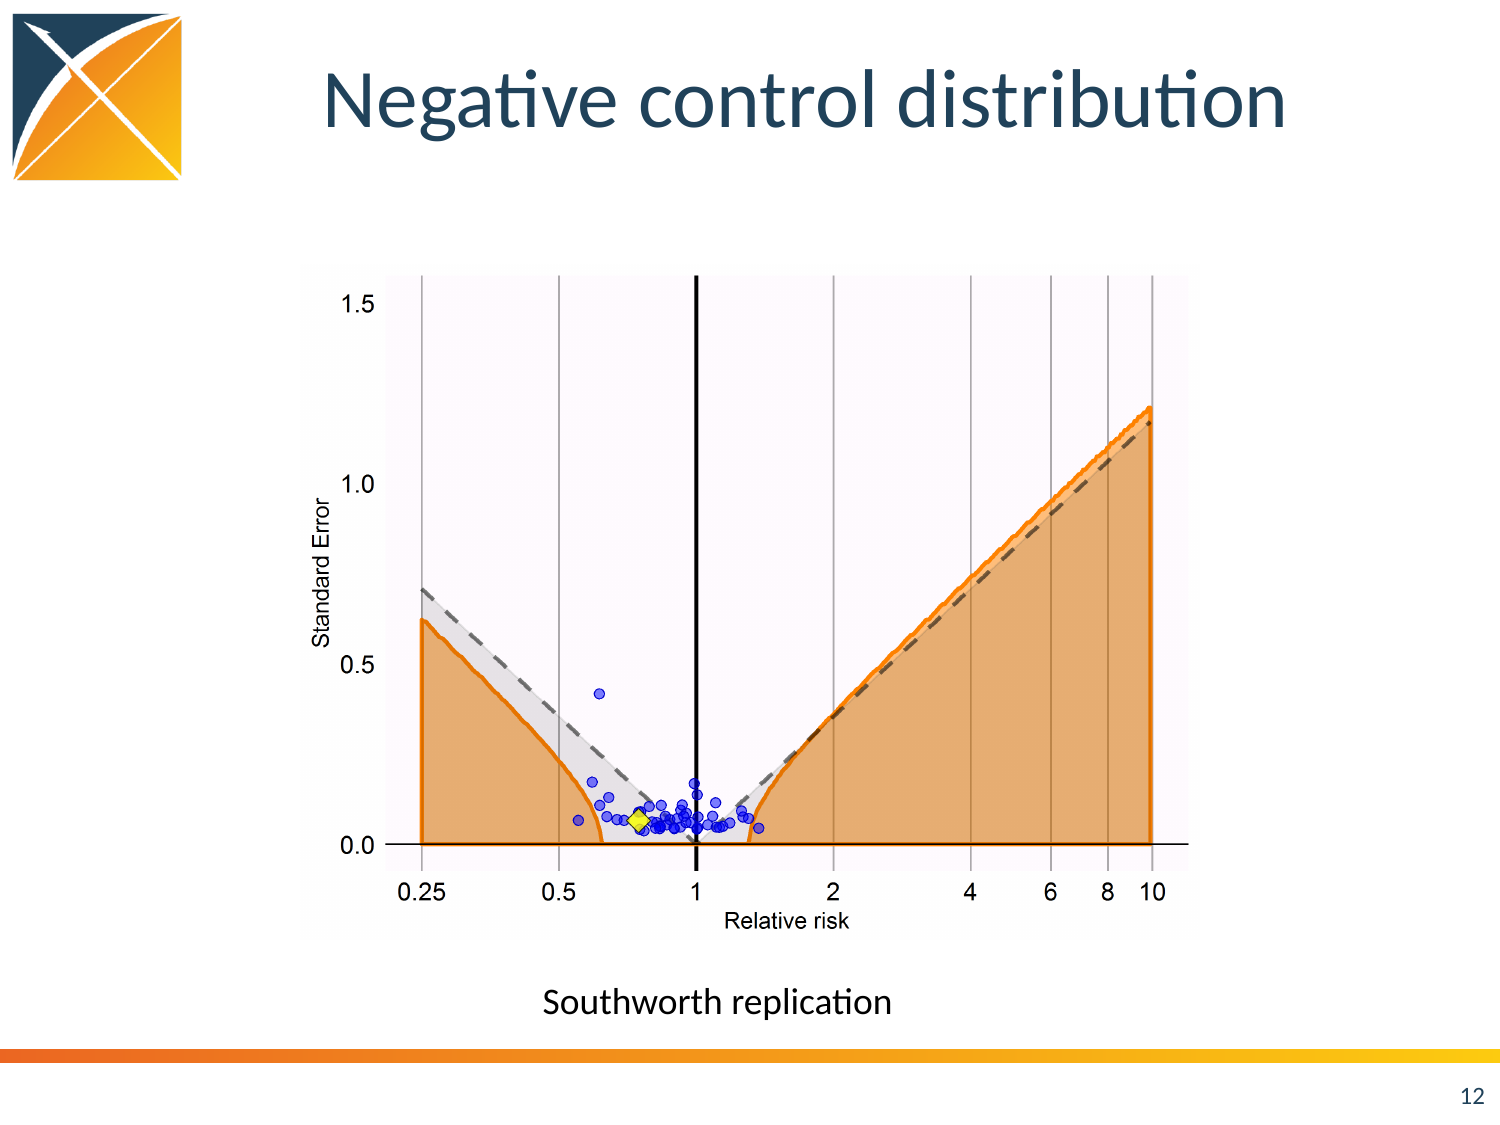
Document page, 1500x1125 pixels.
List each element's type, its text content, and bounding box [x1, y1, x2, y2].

slide_number 12 [1149, 1065, 1500, 1125]
picture [0, 0, 206, 200]
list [299, 264, 1201, 941]
title Negative control distribution [187, 24, 1425, 163]
text_box Southworth replication [528, 969, 908, 1029]
